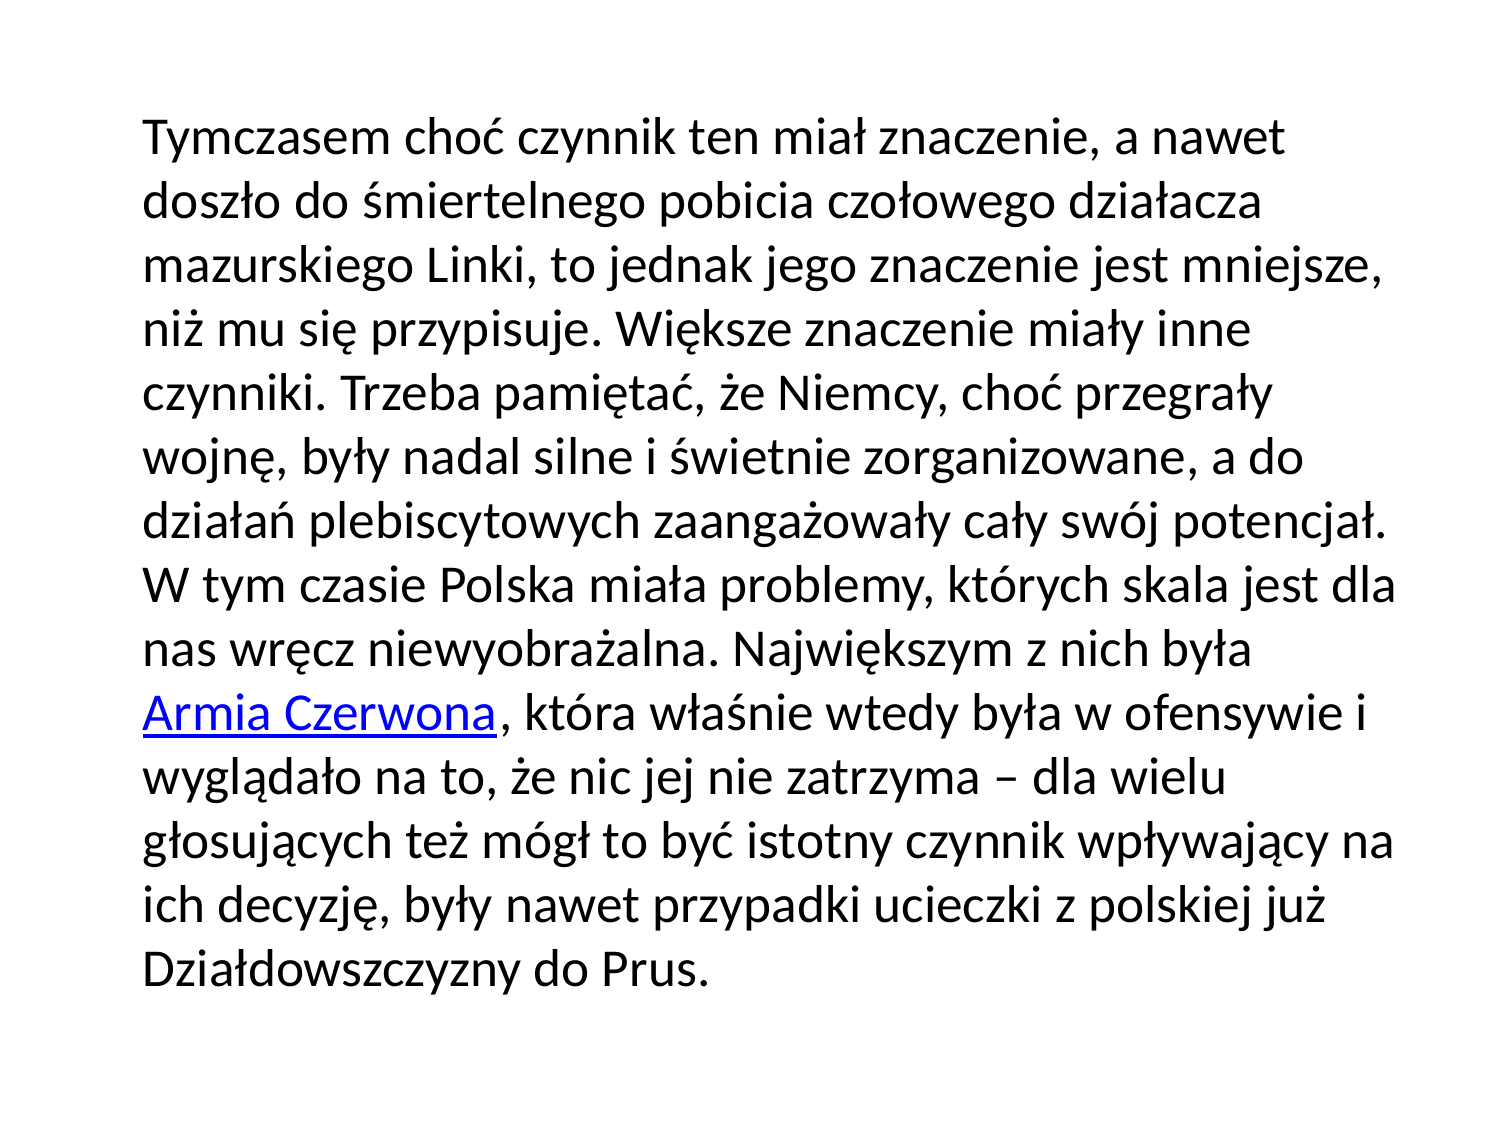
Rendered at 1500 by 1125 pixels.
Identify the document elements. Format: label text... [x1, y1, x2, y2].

list Tymczasem choć czynnik ten miał znaczenie, a nawet doszło do śmiertelnego pobicia czołowego działacza mazurskiego Linki, to jednak jego znaczenie jest mniejsze, niż mu się przypisuje. Większe znaczenie miały inne czynniki. Trzeba pamiętać, że Niemcy, choć przegrały wojnę, były nadal silne i świetnie zorganizowane, a do działań plebiscytowych zaangażowały cały swój potencjał. W tym czasie Polska miała problemy, których skala jest dla nas wręcz niewyobrażalna. Największym z nich była Armia Czerwona, która właśnie wtedy była w ofensywie i wyglądało na to, że nic jej nie zatrzyma – dla wielu głosujących też mógł to być istotny czynnik wpływający na ich decyzję, były nawet przypadki ucieczki z polskiej już Działdowszczyzny do Prus. [75, 93, 1425, 1005]
